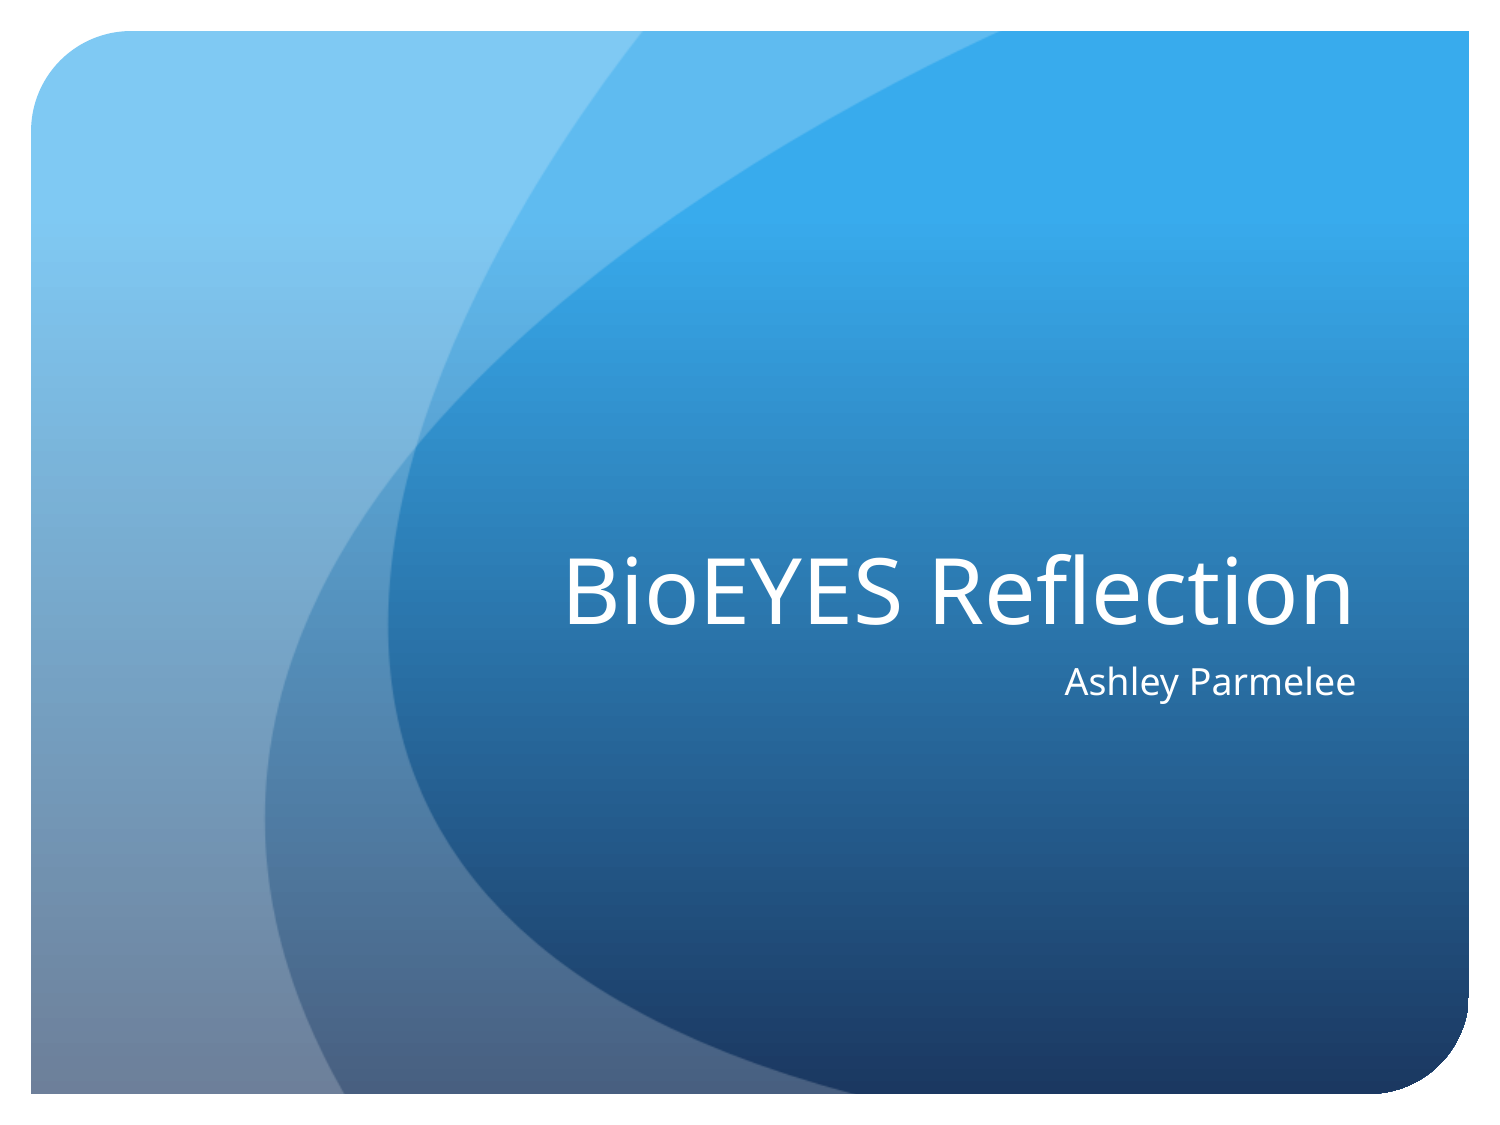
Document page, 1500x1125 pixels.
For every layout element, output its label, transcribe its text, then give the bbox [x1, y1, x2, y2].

title BioEYES Reflection [262, 408, 1372, 650]
picture [25, 30, 1474, 1095]
subtitle Ashley Parmelee [262, 650, 1372, 939]
